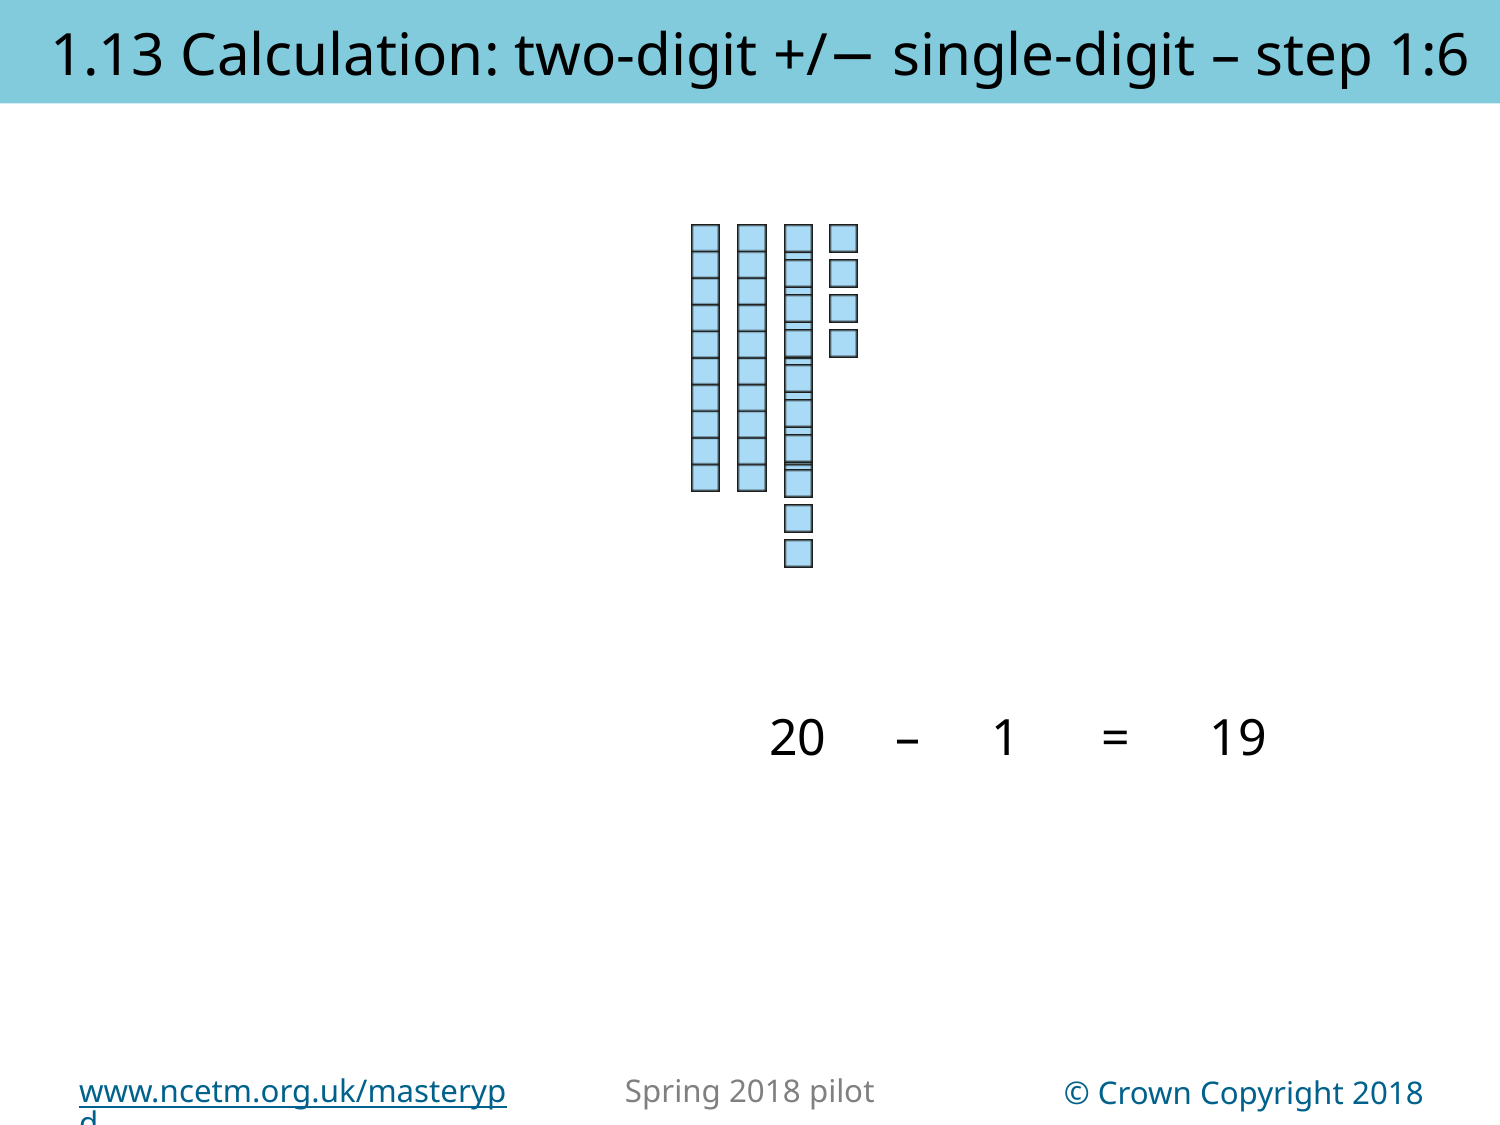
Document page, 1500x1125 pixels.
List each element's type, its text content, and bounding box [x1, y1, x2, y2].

text_box – [880, 697, 936, 773]
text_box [829, 223, 859, 358]
picture [783, 504, 813, 534]
text_box 20 [754, 697, 858, 773]
text_box 1 [976, 697, 1036, 773]
picture [783, 223, 813, 498]
picture [737, 223, 767, 492]
picture [690, 223, 720, 492]
list 1.13 Calculation: two-digit +/− single-digit – step 1:6 [0, 0, 1500, 104]
text_box 19 [1194, 697, 1282, 773]
text_box = [1085, 697, 1145, 773]
picture [783, 539, 813, 569]
